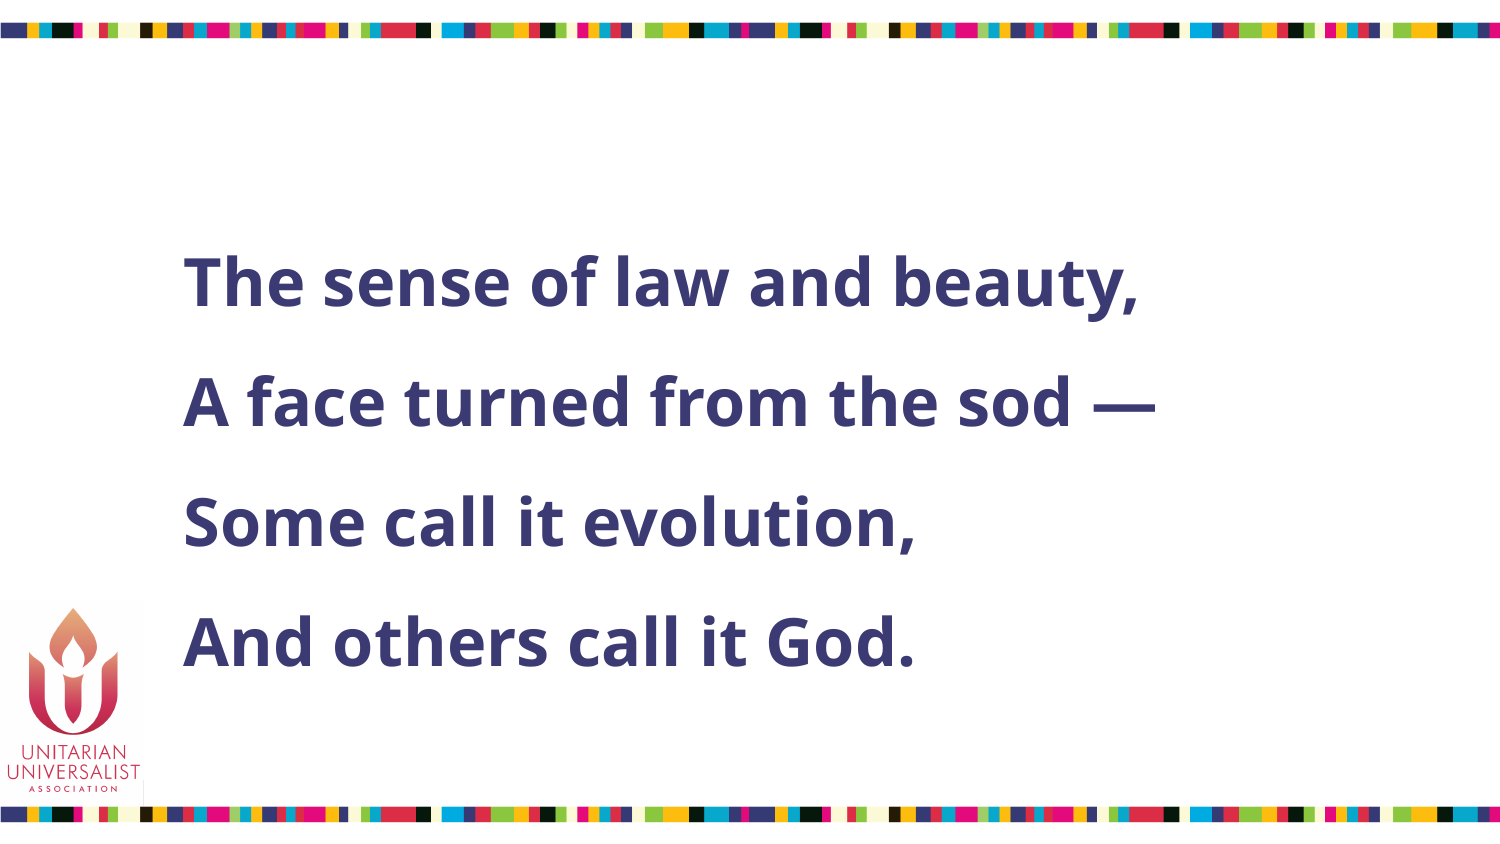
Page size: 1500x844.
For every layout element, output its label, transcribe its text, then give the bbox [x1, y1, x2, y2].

picture [0, 22, 1500, 40]
picture [0, 600, 1500, 824]
text_box The sense of law and beauty, A face turned from the sod — Some call it evolution, And others call it God. [168, 184, 1421, 695]
